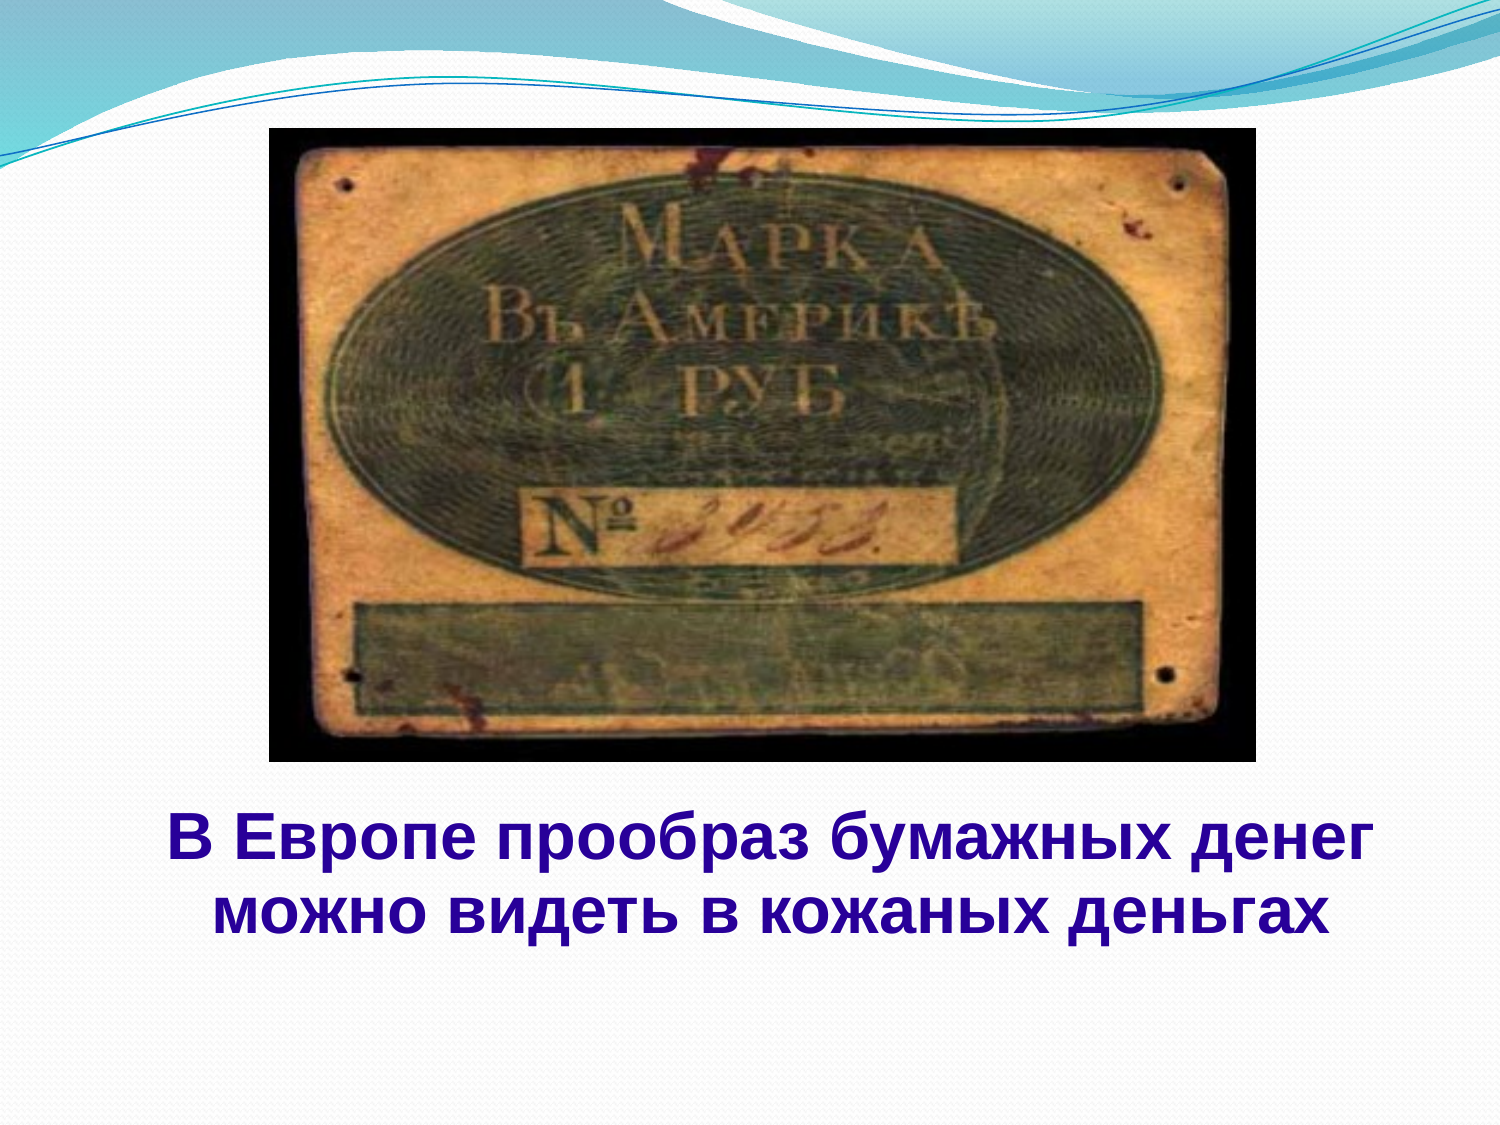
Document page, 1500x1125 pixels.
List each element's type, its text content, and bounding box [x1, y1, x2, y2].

picture [269, 128, 1256, 762]
text_box В Европе прообраз бумажных денег можно видеть в кожаных деньгах [139, 792, 1404, 976]
